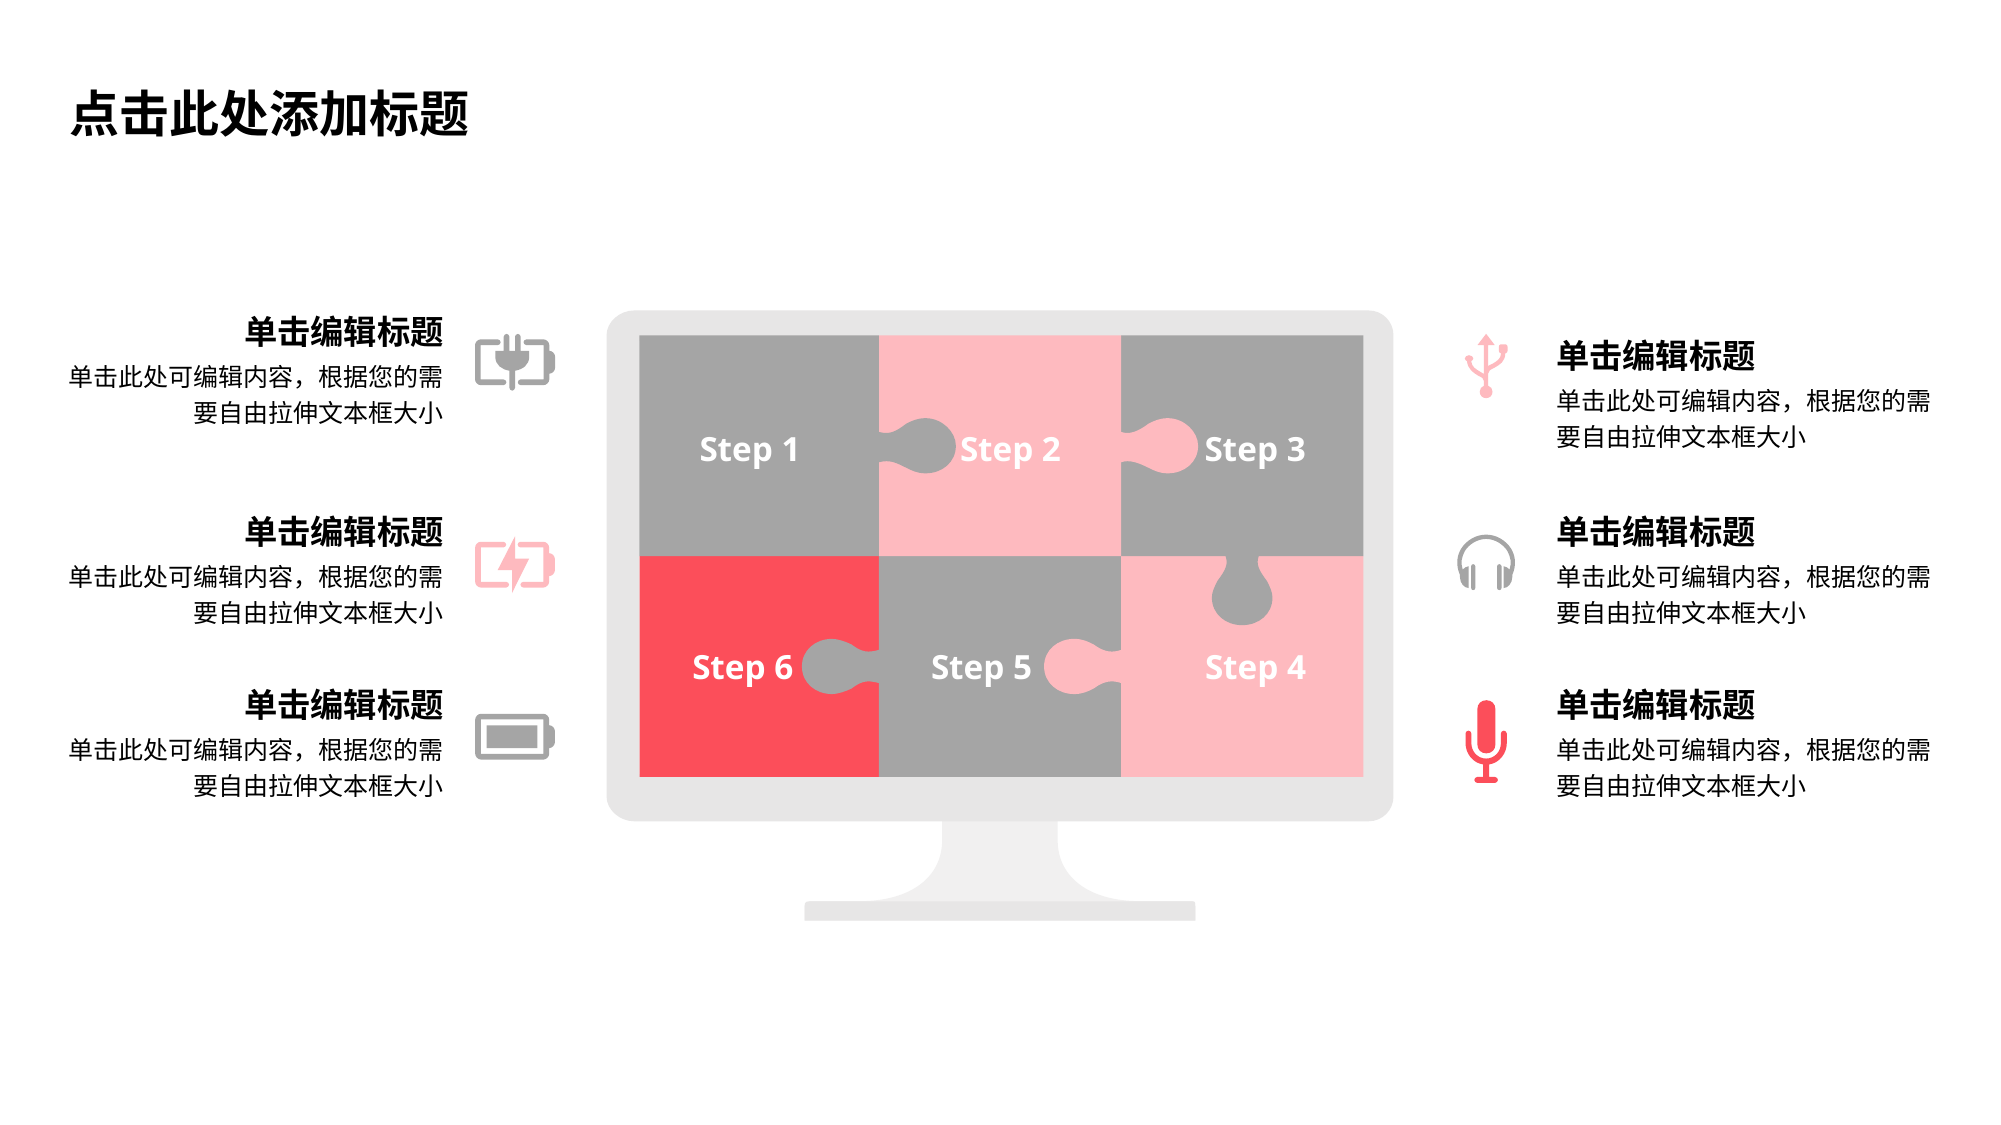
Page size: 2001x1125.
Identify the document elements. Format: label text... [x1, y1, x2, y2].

text_box 单击此处可编辑内容，根据您的需要自由拉伸文本框大小 [60, 728, 444, 801]
text_box 单击编辑标题 [1556, 327, 1769, 376]
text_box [474, 333, 556, 391]
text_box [475, 536, 555, 594]
text_box 单击此处可编辑内容，根据您的需要自由拉伸文本框大小 [1556, 555, 1940, 628]
text_box [1464, 333, 1508, 399]
text_box 单击此处可编辑内容，根据您的需要自由拉伸文本框大小 [1556, 728, 1940, 801]
text_box 单击编辑标题 [1556, 676, 1769, 725]
text_box 单击此处可编辑内容，根据您的需要自由拉伸文本框大小 [60, 555, 444, 628]
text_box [1456, 534, 1517, 590]
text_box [475, 713, 555, 760]
text_box 单击编辑标题 [231, 503, 444, 551]
text_box 单击此处可编辑内容，根据您的需要自由拉伸文本框大小 [60, 355, 444, 428]
text_box 单击编辑标题 [1556, 503, 1769, 551]
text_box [1465, 700, 1507, 783]
text_box 单击编辑标题 [231, 676, 444, 725]
text_box 点击此处添加标题 [55, 75, 507, 151]
text_box 单击此处可编辑内容，根据您的需要自由拉伸文本框大小 [1556, 379, 1940, 452]
text_box 单击编辑标题 [231, 302, 444, 351]
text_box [606, 310, 1394, 921]
